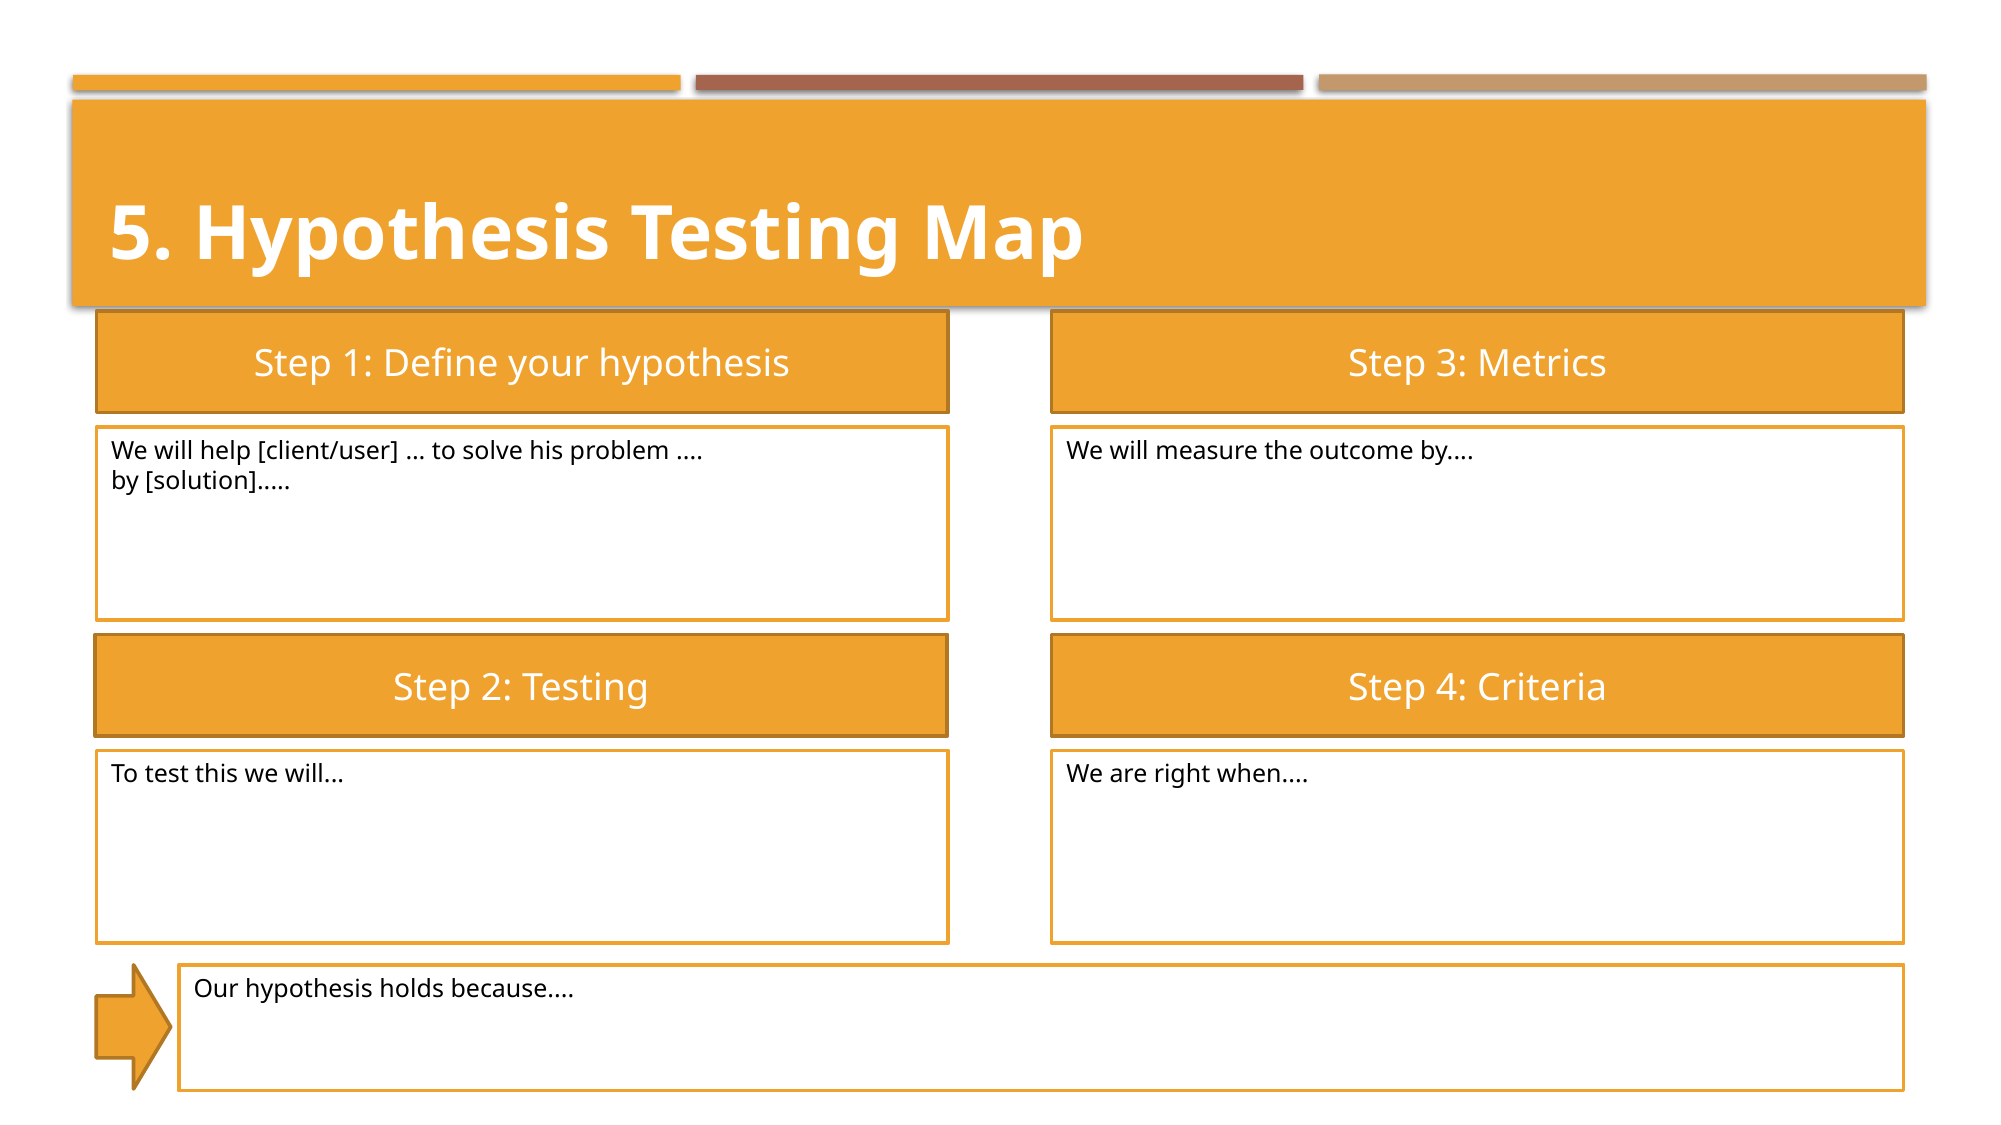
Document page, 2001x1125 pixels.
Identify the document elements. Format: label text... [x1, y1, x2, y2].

text_box To test this we will... [95, 749, 950, 945]
text_box We are right when.... [1050, 749, 1905, 945]
text_box Our hypothesis holds because.... [177, 963, 1905, 1092]
text_box Step 4: Criteria [1050, 633, 1905, 738]
text_box [94, 963, 173, 1091]
text_box We will measure the outcome by.... [1050, 425, 1905, 622]
text_box Step 1: Define your hypothesis [95, 309, 950, 414]
title 5. Hypothesis Testing Map [94, 119, 1904, 282]
text_box Step 2: Testing [93, 633, 949, 738]
text_box We will help [client/user] … to solve his problem .... by [solution]..... [95, 425, 950, 622]
text_box Step 3: Metrics [1050, 309, 1905, 414]
